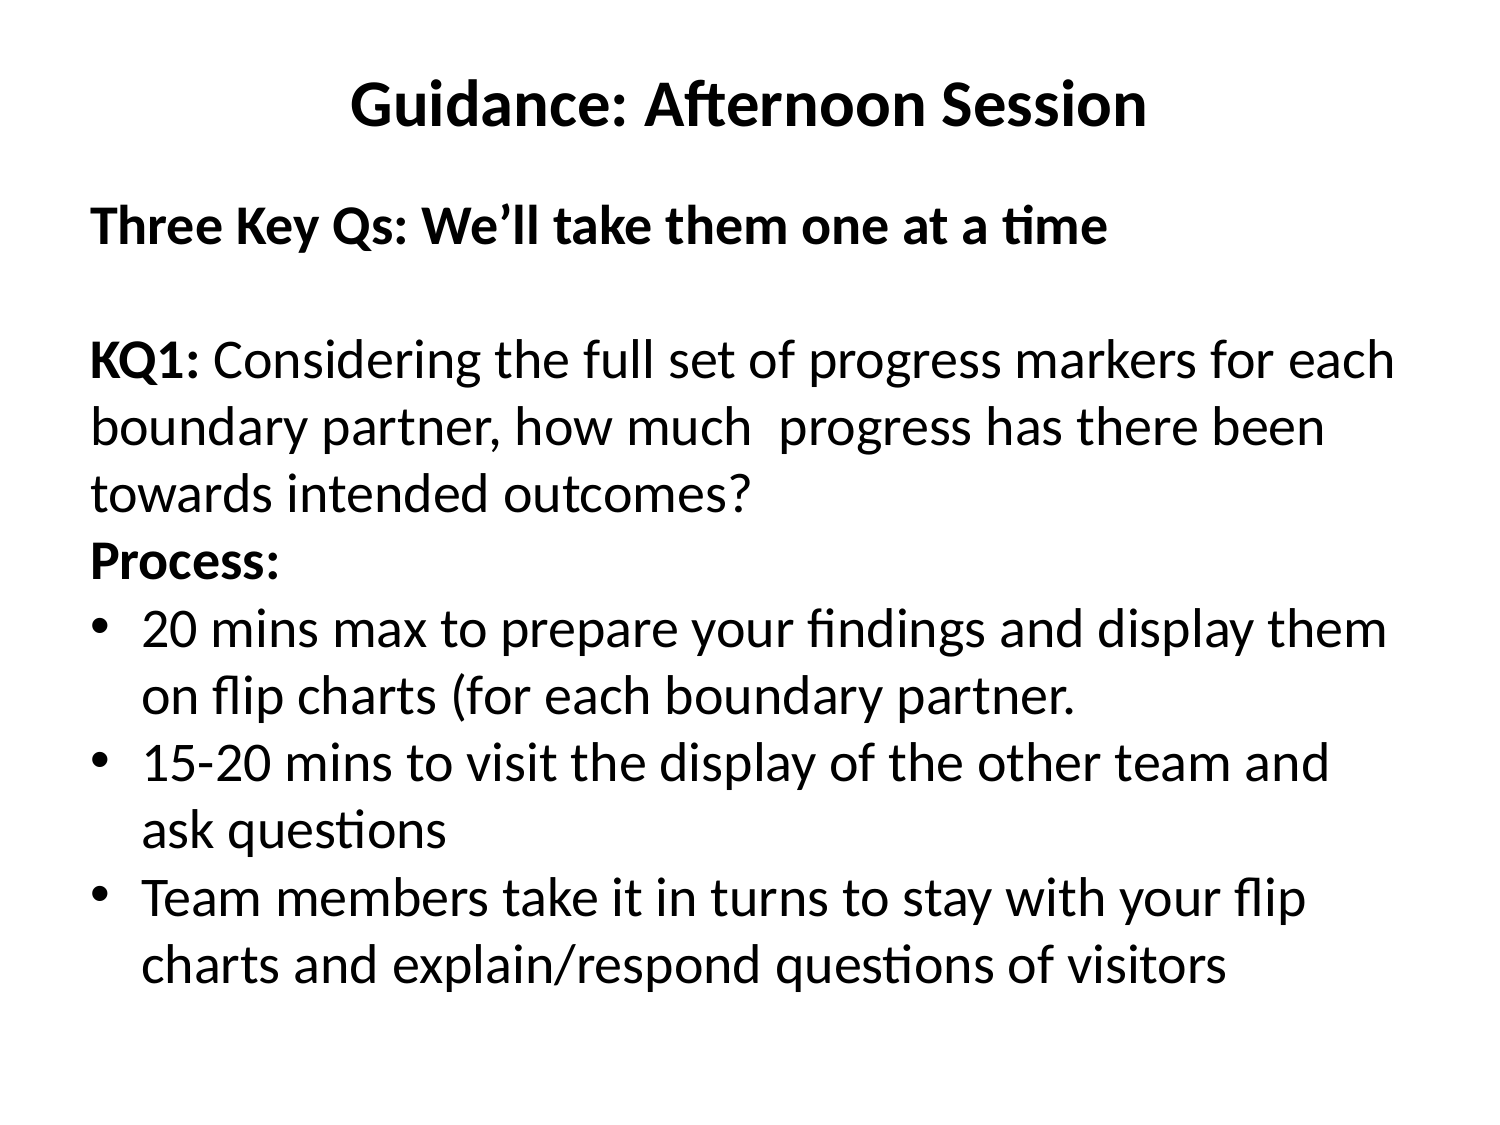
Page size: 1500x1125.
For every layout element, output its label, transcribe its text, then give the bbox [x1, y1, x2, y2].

title Guidance: Afternoon Session [75, 45, 1425, 155]
list Three Key Qs: We’ll take them one at a time KQ1: Considering the full set of progress markers for each boundary partner, how much progress has there been towards intended outcomes? Process: 20 mins max to prepare your findings and display them on flip charts (for each boundary partner. 15-20 mins to visit the display of the other team and ask questions Team members take it in turns to stay with your flip charts and explain/respond questions of visitors [75, 180, 1425, 1005]
